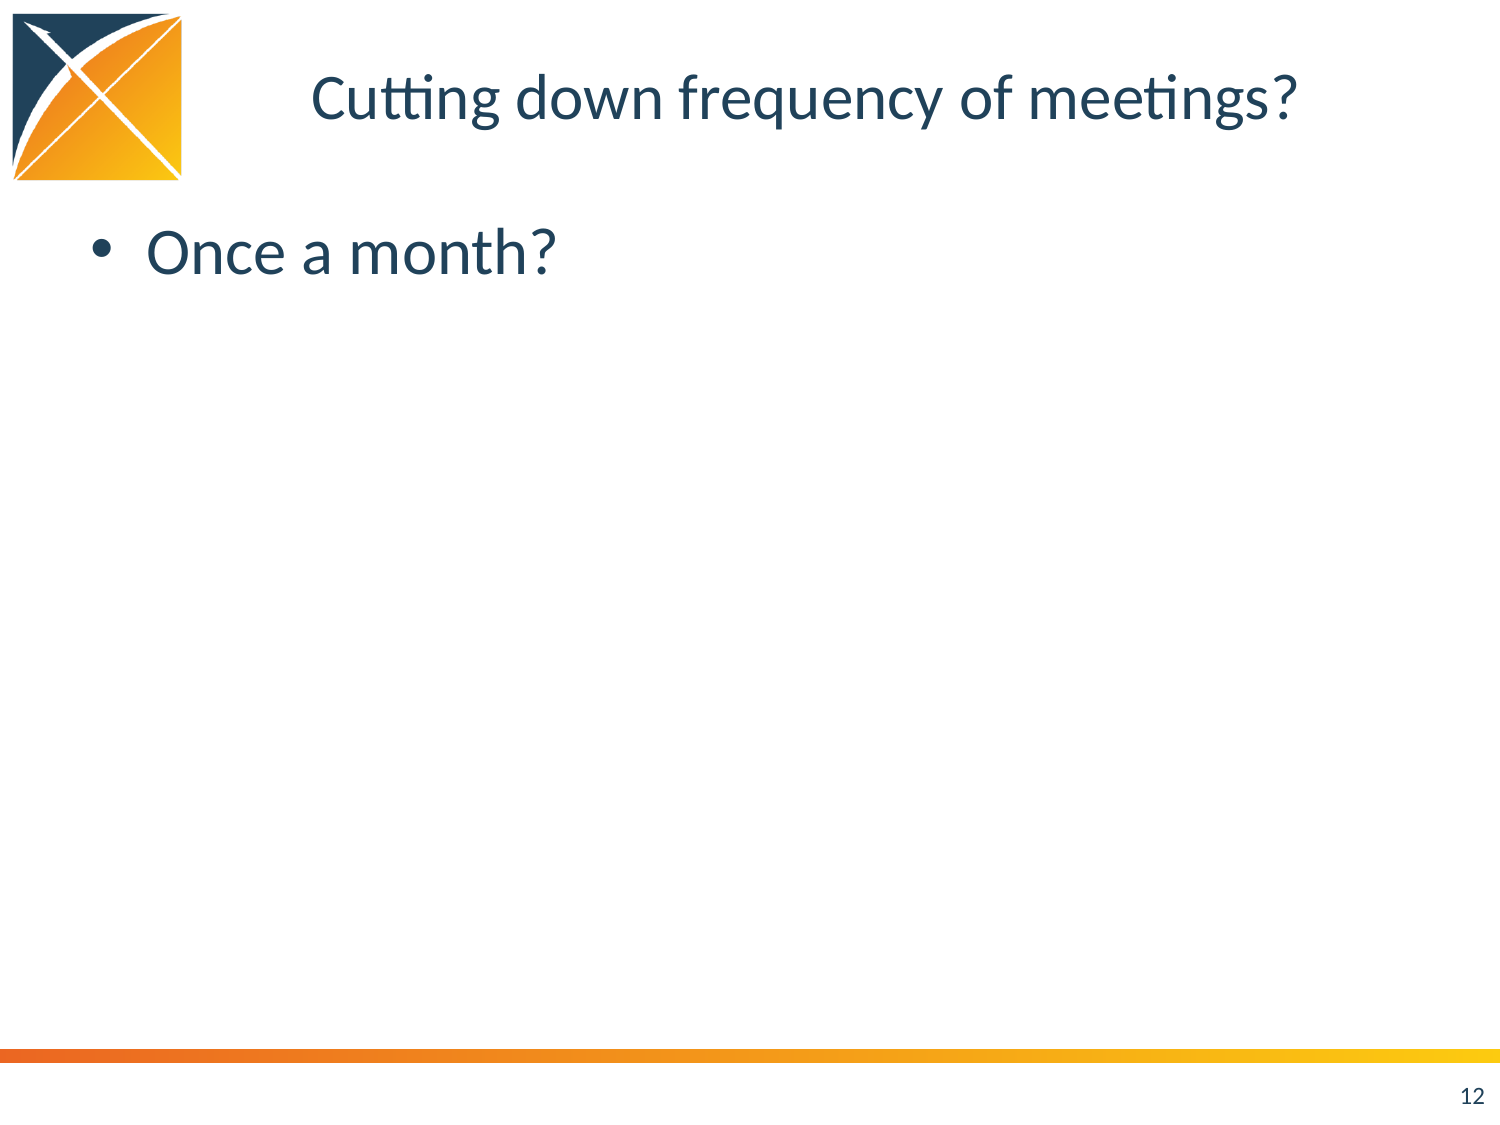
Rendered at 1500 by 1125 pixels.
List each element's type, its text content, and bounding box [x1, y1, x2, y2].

picture [0, 0, 206, 200]
title Cutting down frequency of meetings? [187, 24, 1425, 163]
list Once a month? [75, 200, 1425, 1005]
slide_number 12 [1149, 1065, 1500, 1125]
